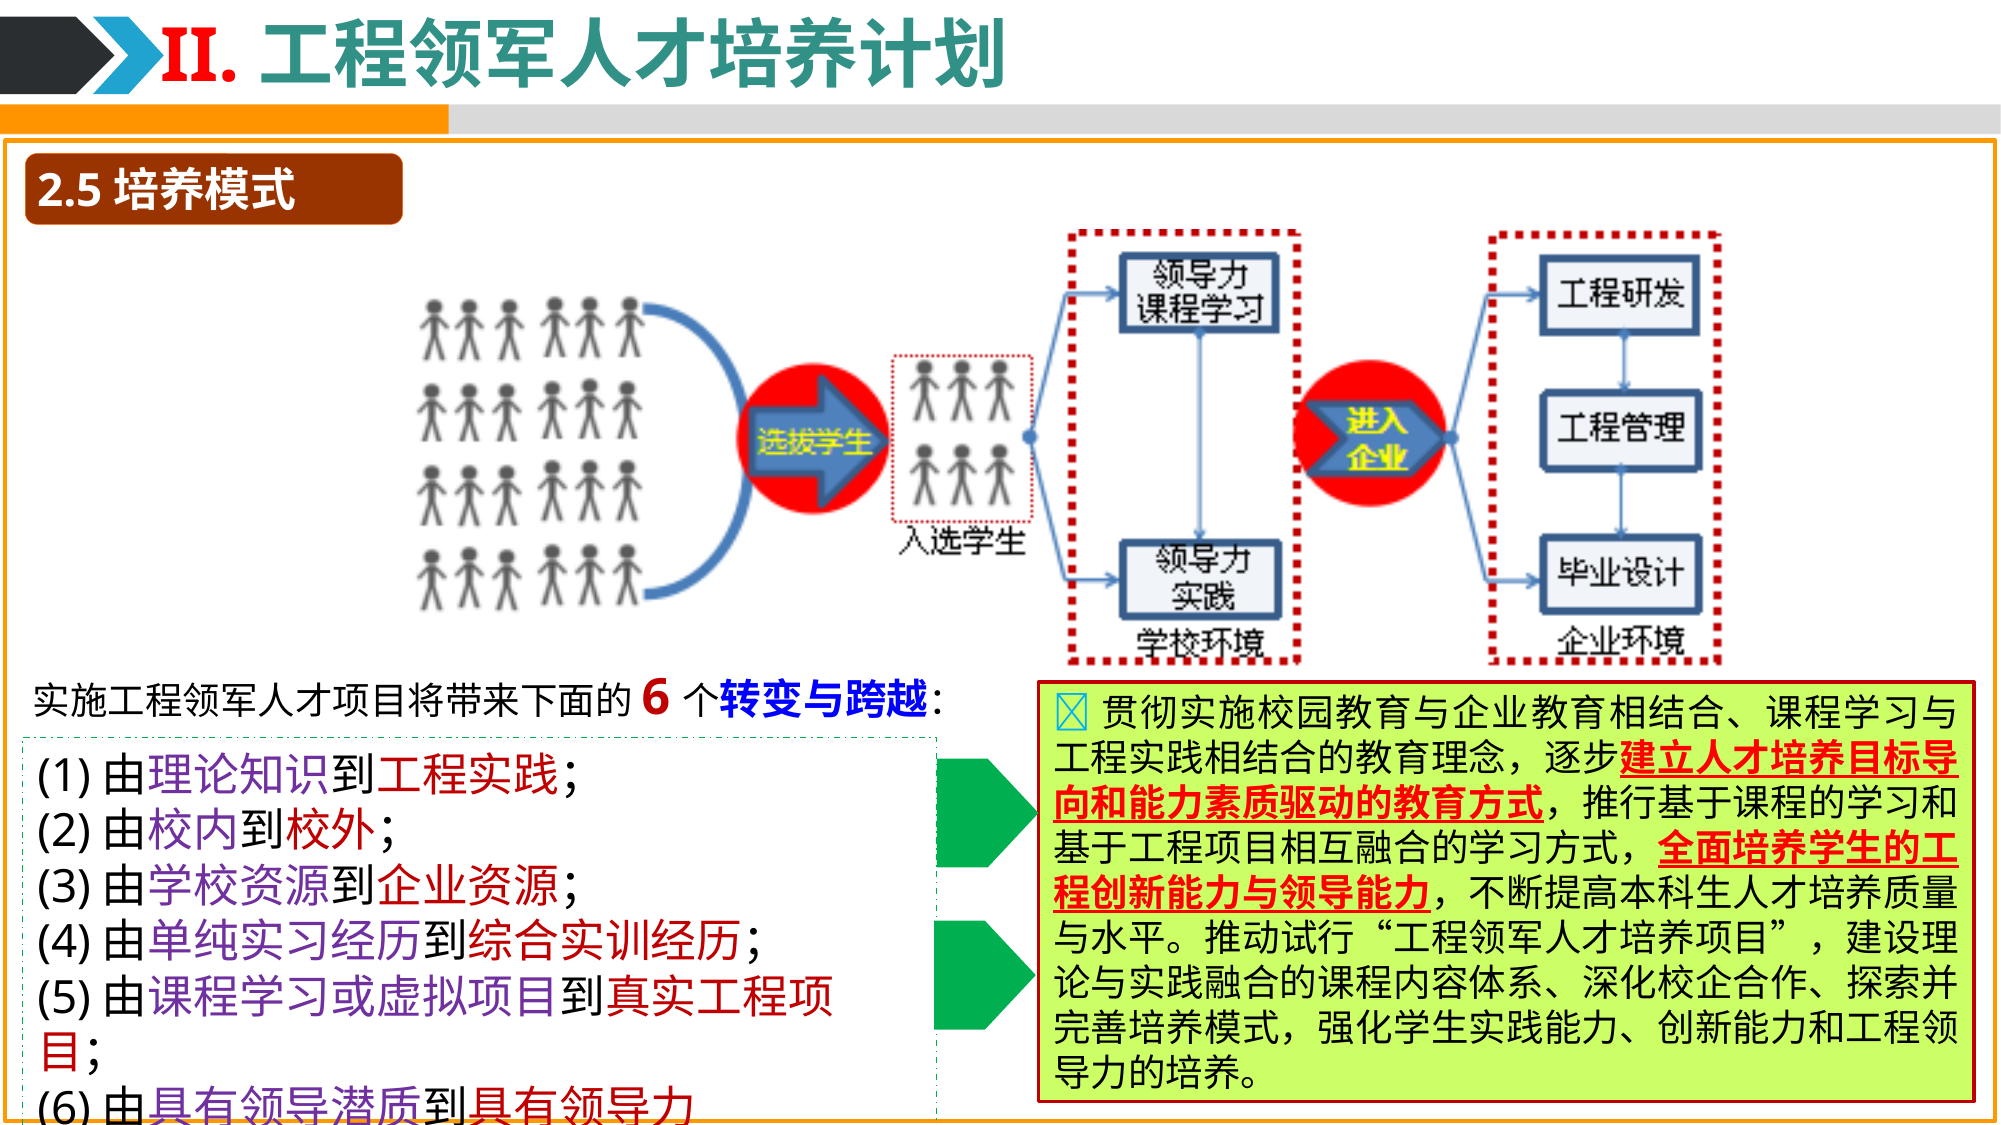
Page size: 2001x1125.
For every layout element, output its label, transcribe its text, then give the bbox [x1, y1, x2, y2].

text_box 2.5培养模式 [22, 153, 312, 224]
text_box [34, 153, 403, 225]
picture [0, 98, 2001, 141]
text_box [934, 920, 1036, 1030]
text_box 贯彻实施校园教育与企业教育相结合、课程学习与工程实践相结合的教育理念，逐步建立人才培养目标导向和能力素质驱动的教育方式，推行基于课程的学习和基于工程项目相互融合的学习方式，全面培养学生的工程创新能力与领导能力，不断提高本科生人才培养质量与水平。推动试行“工程领军人才培养项目”，建设理论与实践融合的课程内容体系、深化校企合作、探索并完善培养模式，强化学生实践能力、创新能力和工程领导力的培养。 [1038, 681, 1974, 1102]
picture [385, 228, 1725, 688]
text_box II.工程领军人才培养计划 [145, 0, 1023, 105]
text_box [0, 16, 115, 95]
text_box (1)由理论知识到工程实践； (2)由校内到校外； (3)由学校资源到企业资源； (4)由单纯实习经历到综合实训经历； (5)由课程学习或虚拟项目到真实工程项目； (6)由具有领导潜质到具有领导力 [22, 737, 937, 1125]
text_box [936, 758, 1039, 868]
text_box [92, 16, 145, 95]
text_box 实施工程领军人才项目将带来下面的6个转变与跨越： [17, 657, 1038, 733]
